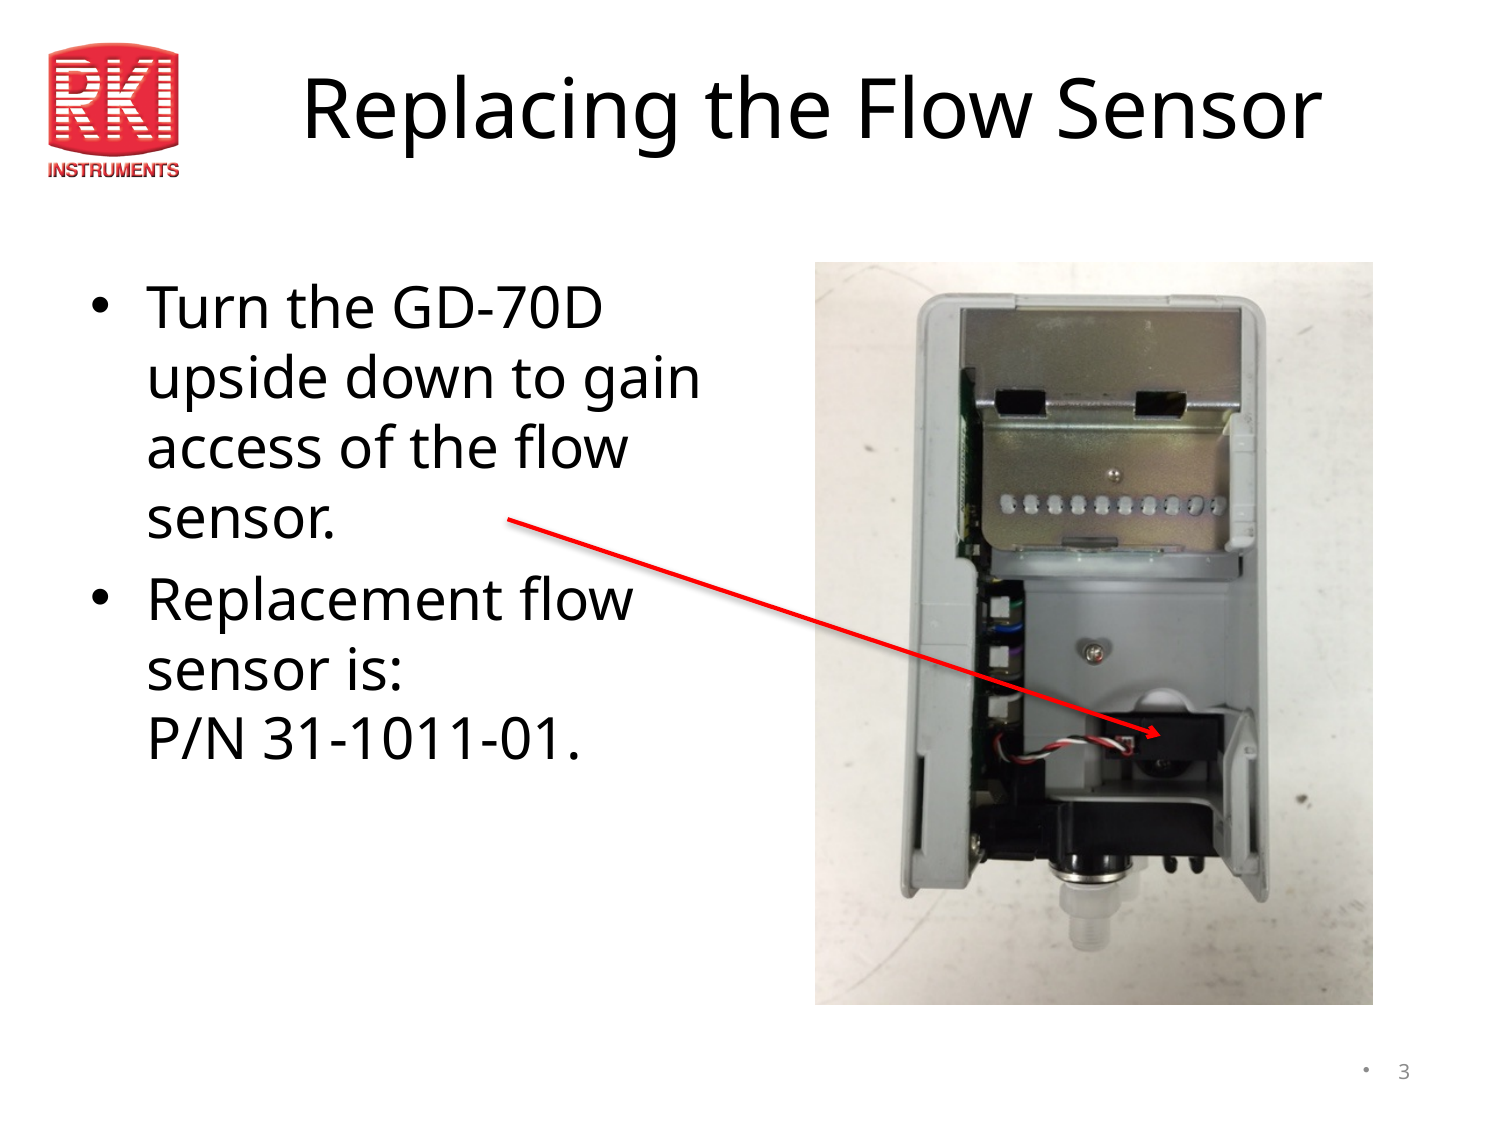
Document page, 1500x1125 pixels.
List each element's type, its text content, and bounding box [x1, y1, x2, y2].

list Turn the GD-70D upside down to gain access of the flow sensor. Replacement flow sensor is: P/N 31-1011-01. [75, 262, 738, 1005]
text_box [507, 518, 1161, 736]
slide_number 3 [1074, 1042, 1425, 1103]
picture [37, 37, 188, 184]
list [762, 262, 1426, 1006]
title Replacing the Flow Sensor [175, 49, 1451, 161]
